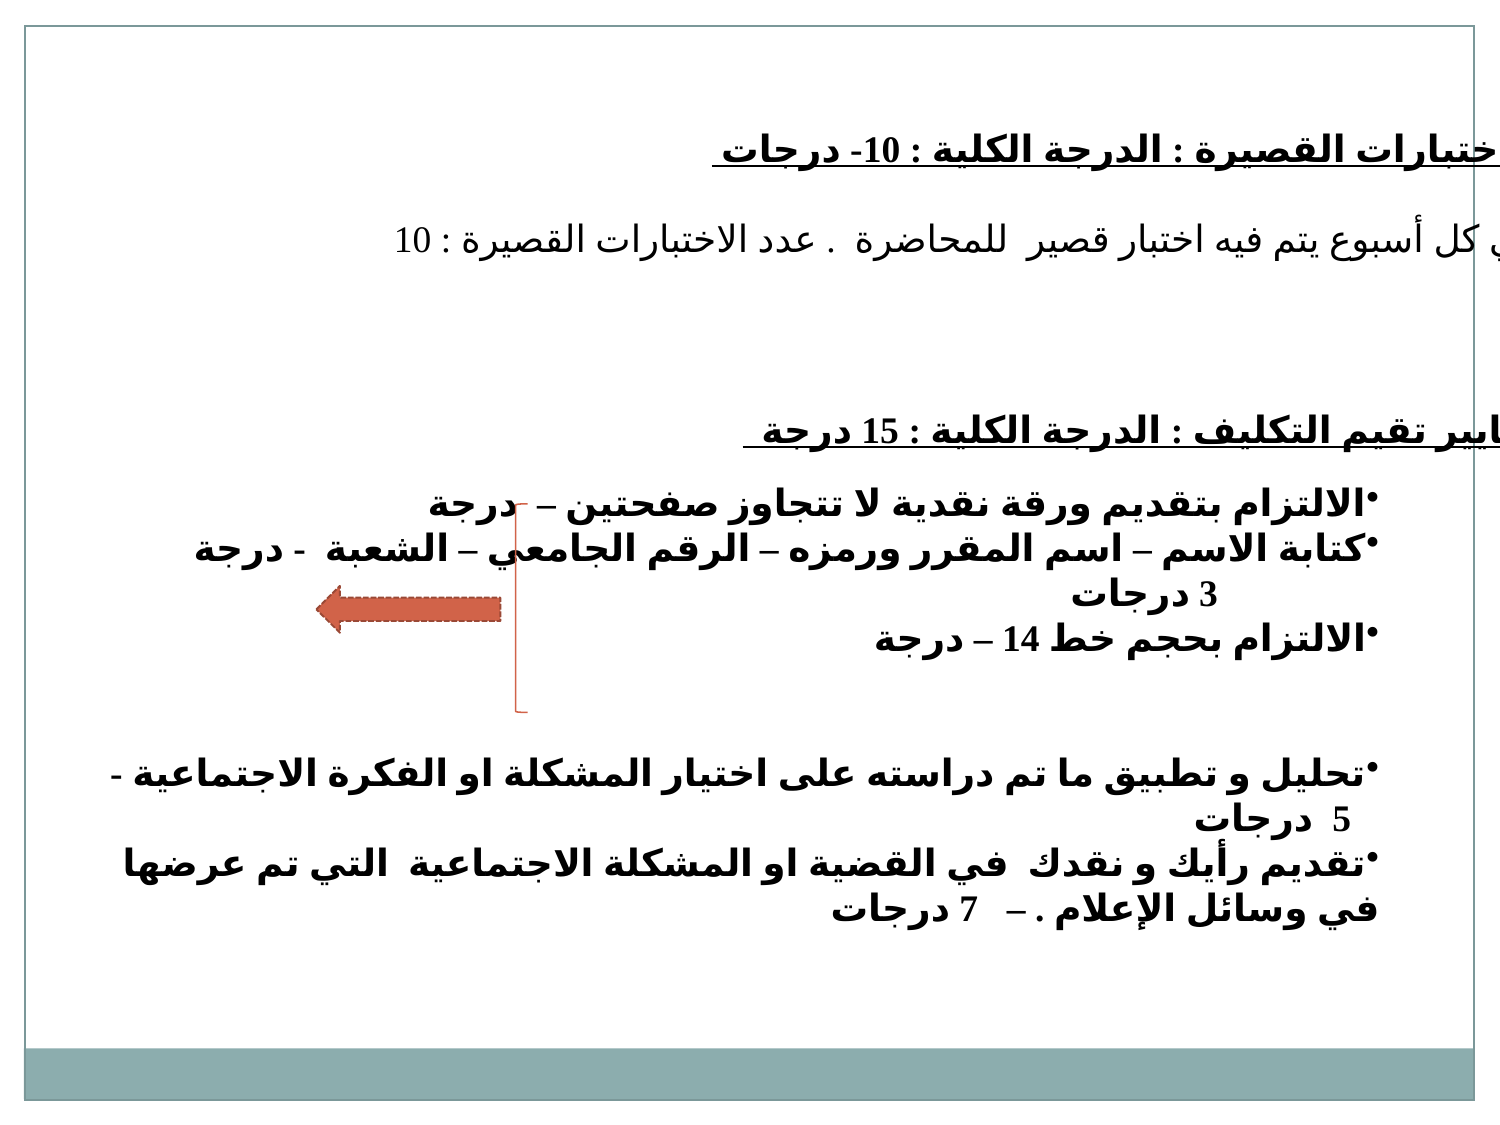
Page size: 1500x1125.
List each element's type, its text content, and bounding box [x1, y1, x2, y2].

text_box [514, 503, 528, 714]
text_box الالتزام بتقديم ورقة نقدية لا تتجاوز صفحتين – درجة كتابة الاسم – اسم المقرر ورمزه – الرقم الجامعي – الشعبة - درجة 3 درجات الالتزام بحجم خط 14 – درجة تحليل و تطبيق ما تم دراسته على اختيار المشكلة او الفكرة الاجتماعية - 5 درجات تقديم رأيك و نقدك في القضية او المشكلة الاجتماعية التي تم عرضها في وسائل الإعلام . – 7 درجات [58, 426, 1395, 937]
text_box الاختبارات القصيرة : الدرجة الكلية : 10- درجات في كل أسبوع يتم فيه اختبار قصير للمحاضرة . عدد الاختبارات القصيرة : 10 [363, 117, 1500, 268]
text_box [315, 585, 502, 634]
text_box معايير تقيم التكليف : الدرجة الكلية : 15 درجة [727, 398, 1500, 504]
